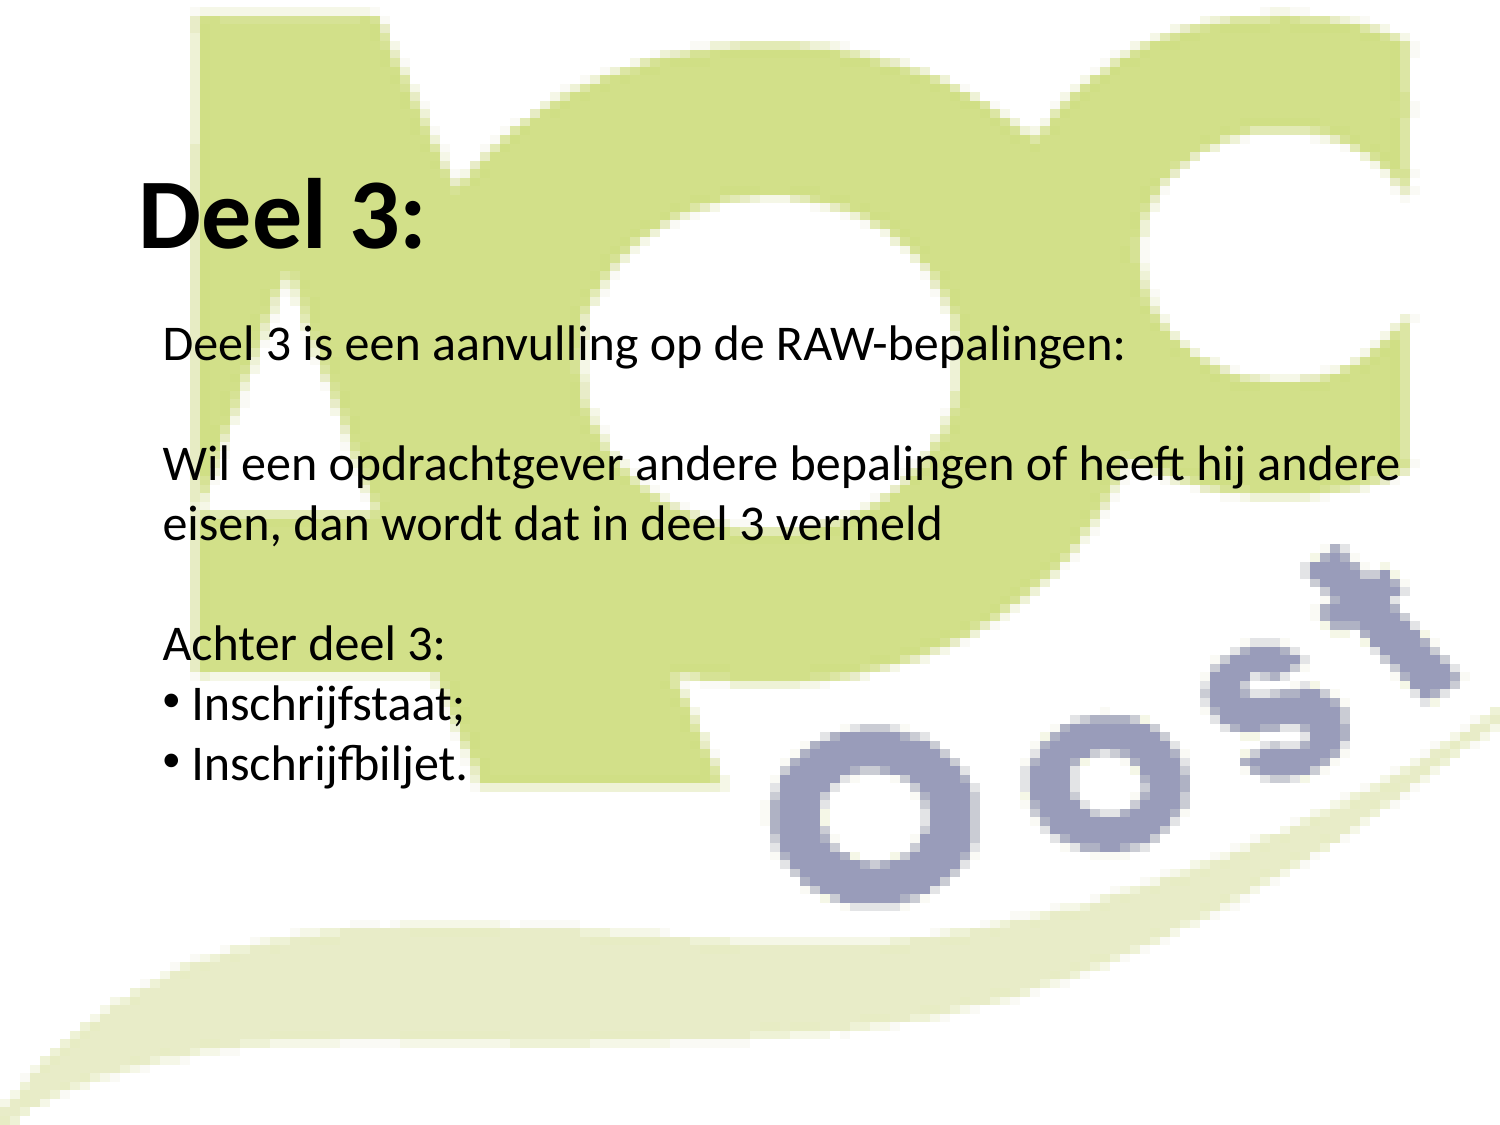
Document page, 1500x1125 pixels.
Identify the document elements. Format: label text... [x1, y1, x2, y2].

title Deel 3: [123, 125, 1282, 291]
text_box Deel 3 is een aanvulling op de RAW-bepalingen: Wil een opdrachtgever andere bepalingen of heeft hij andere eisen, dan wordt dat in deel 3 vermeld Achter deel 3: Inschrijfstaat; Inschrijfbiljet. [147, 302, 1424, 953]
